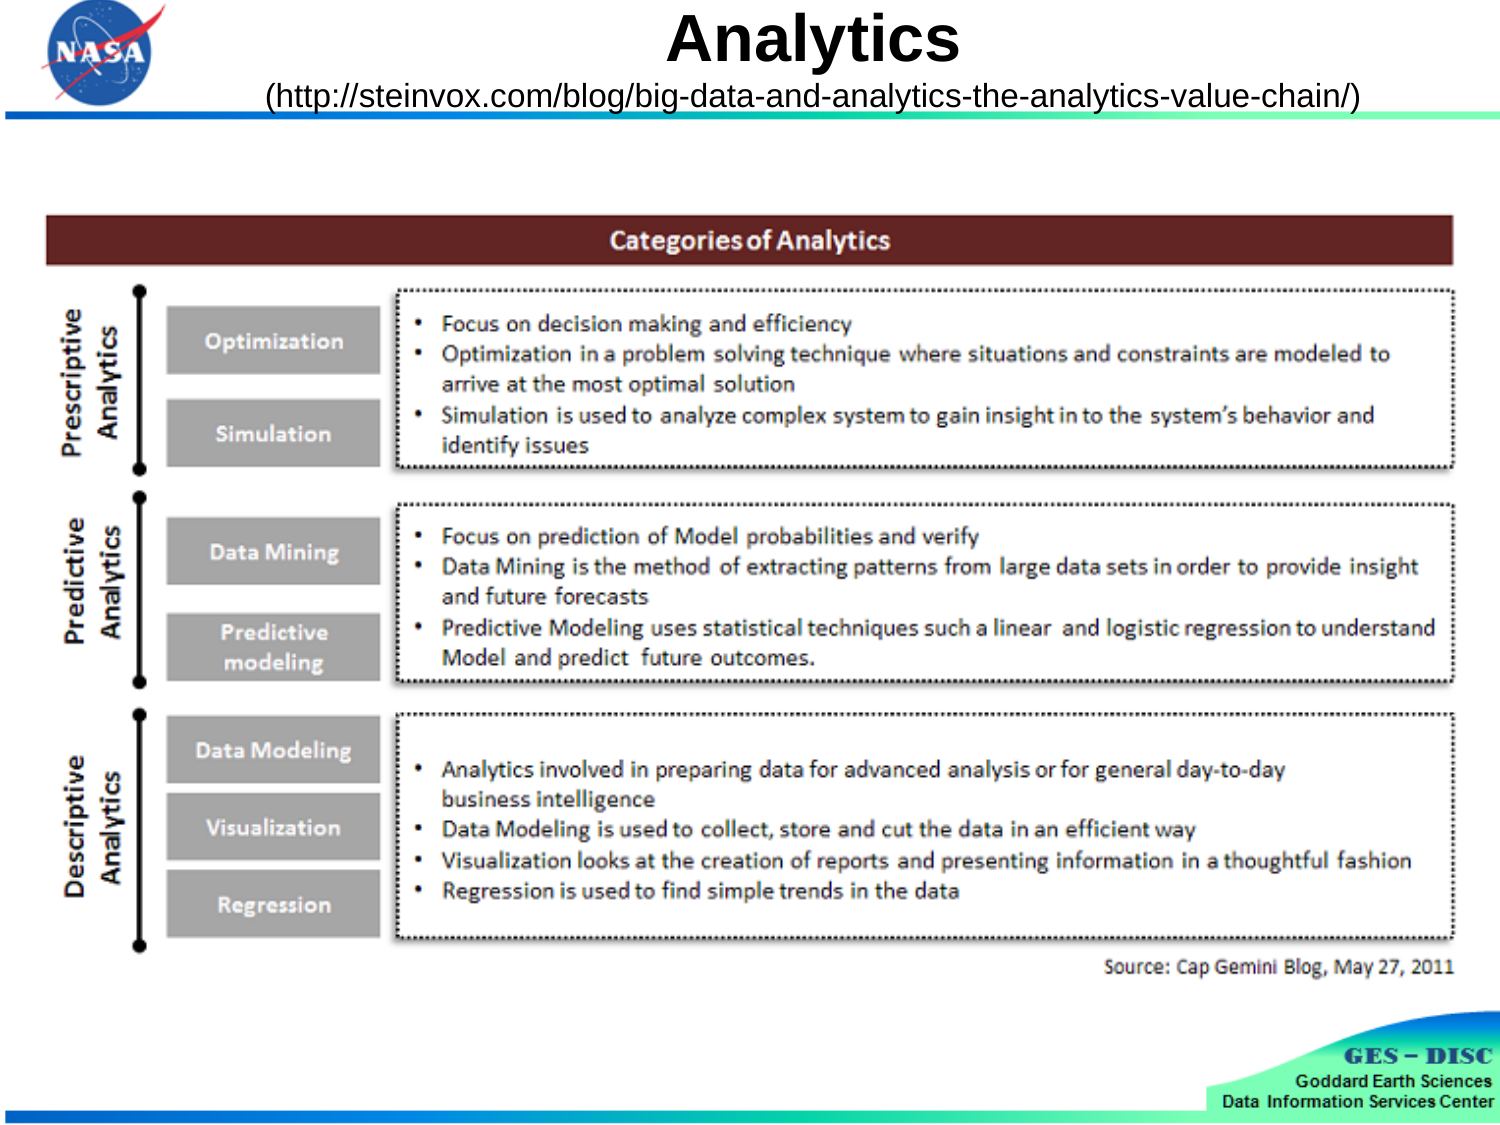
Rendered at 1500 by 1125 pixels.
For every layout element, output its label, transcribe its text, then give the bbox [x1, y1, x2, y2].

picture [36, 206, 1466, 991]
text_box Analytics (http://steinvox.com/blog/big-data-and-analytics-the-analytics-value-chain/) [207, 0, 1420, 122]
text_box [4, 0, 1500, 1125]
